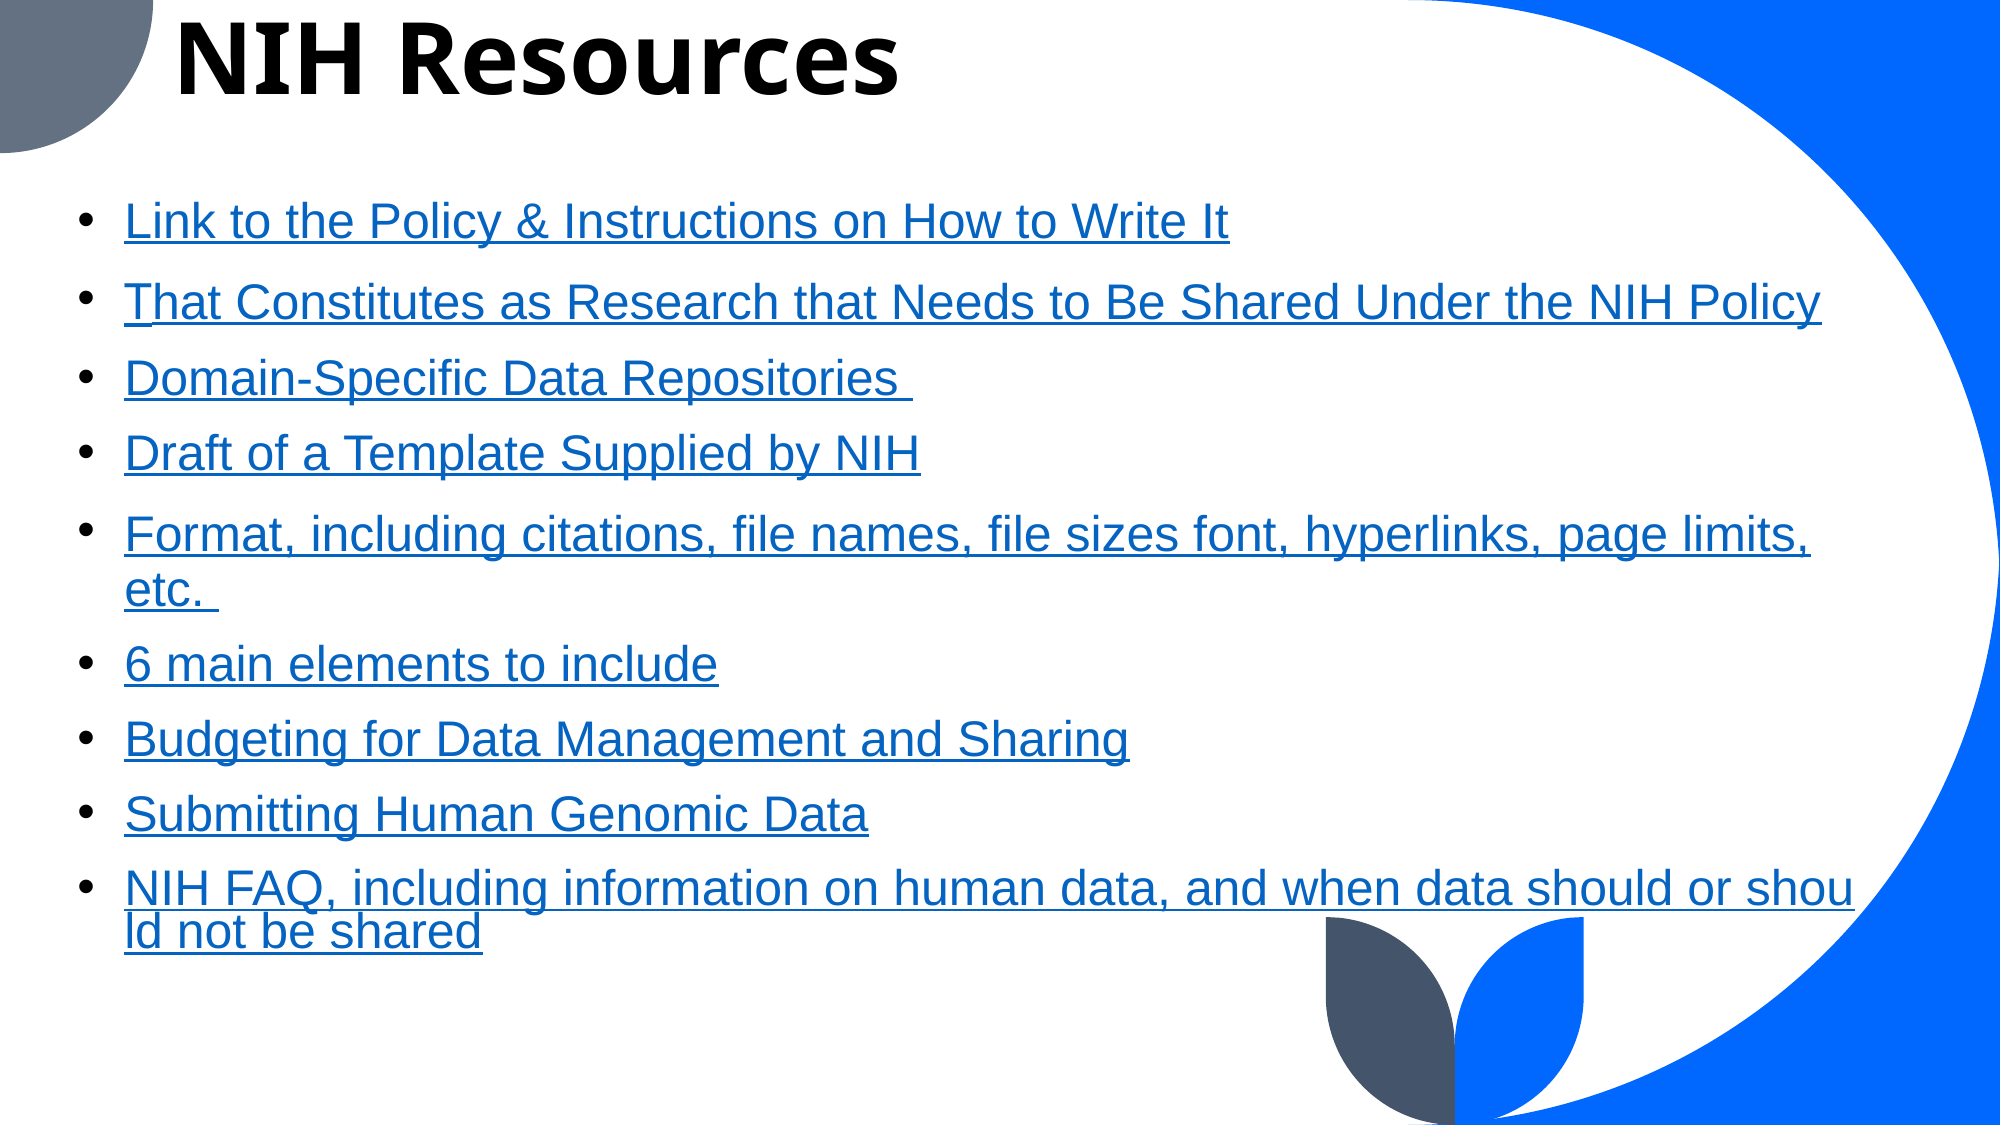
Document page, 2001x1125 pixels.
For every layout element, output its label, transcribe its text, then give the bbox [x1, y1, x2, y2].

list Link to the Policy & Instructions on How to Write It That Constitutes as Research that Needs to Be Shared Under the NIH Policy Domain-Specific Data Repositories Draft of a Template Supplied by NIH Format, including citations, file names, file sizes font, hyperlinks, page limits, etc. 6 main elements to include Budgeting for Data Management and Sharing Submitting Human Genomic Data NIH FAQ, including information on human data, and when data should or should not be shared [62, 187, 1875, 740]
title NIH Resources [157, 31, 1762, 124]
